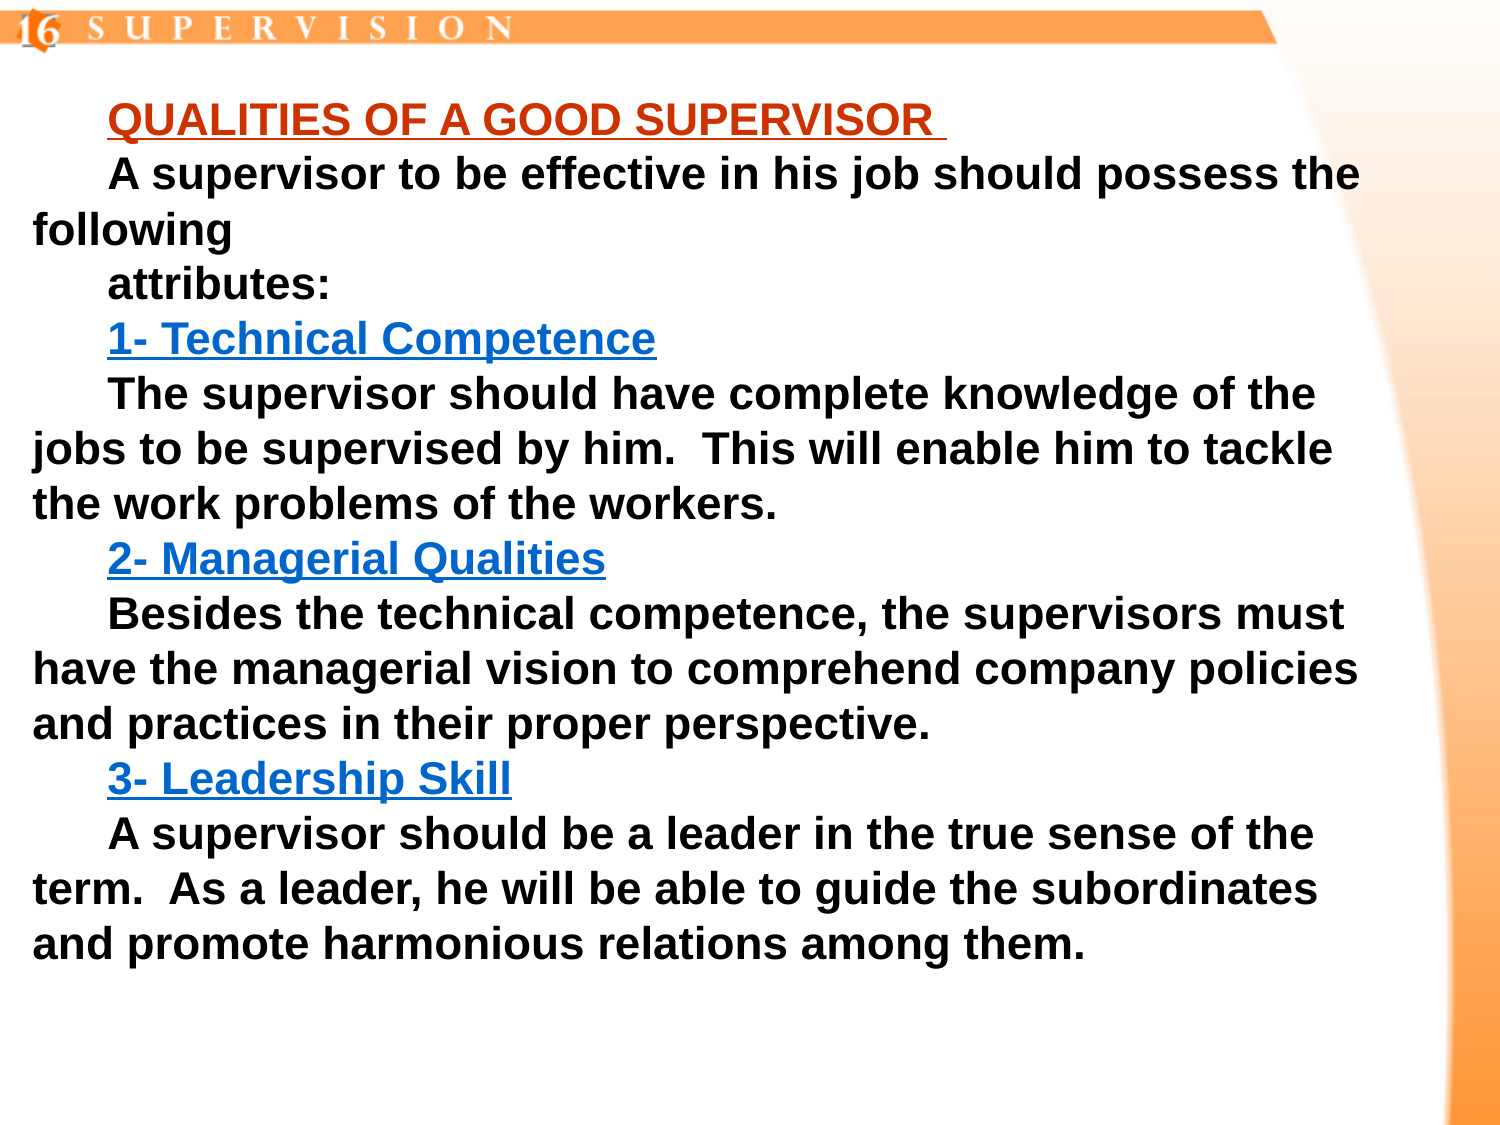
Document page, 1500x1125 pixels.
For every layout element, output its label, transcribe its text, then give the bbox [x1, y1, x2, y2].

picture [0, 0, 1500, 1125]
text_box QUALITIES OF A GOOD SUPERVISOR A supervisor to be effective in his job should possess the following attributes: 1- Technical Competence The supervisor should have complete knowledge of the jobs to be supervised by him. This will enable him to tackle the work problems of the workers. 2- Managerial Qualities Besides the technical competence, the supervisors must have the managerial vision to comprehend company policies and practices in their proper perspective. 3- Leadership Skill A supervisor should be a leader in the true sense of the term. As a leader, he will be able to guide the subordinates and promote harmonious relations among them. [17, 81, 1388, 977]
